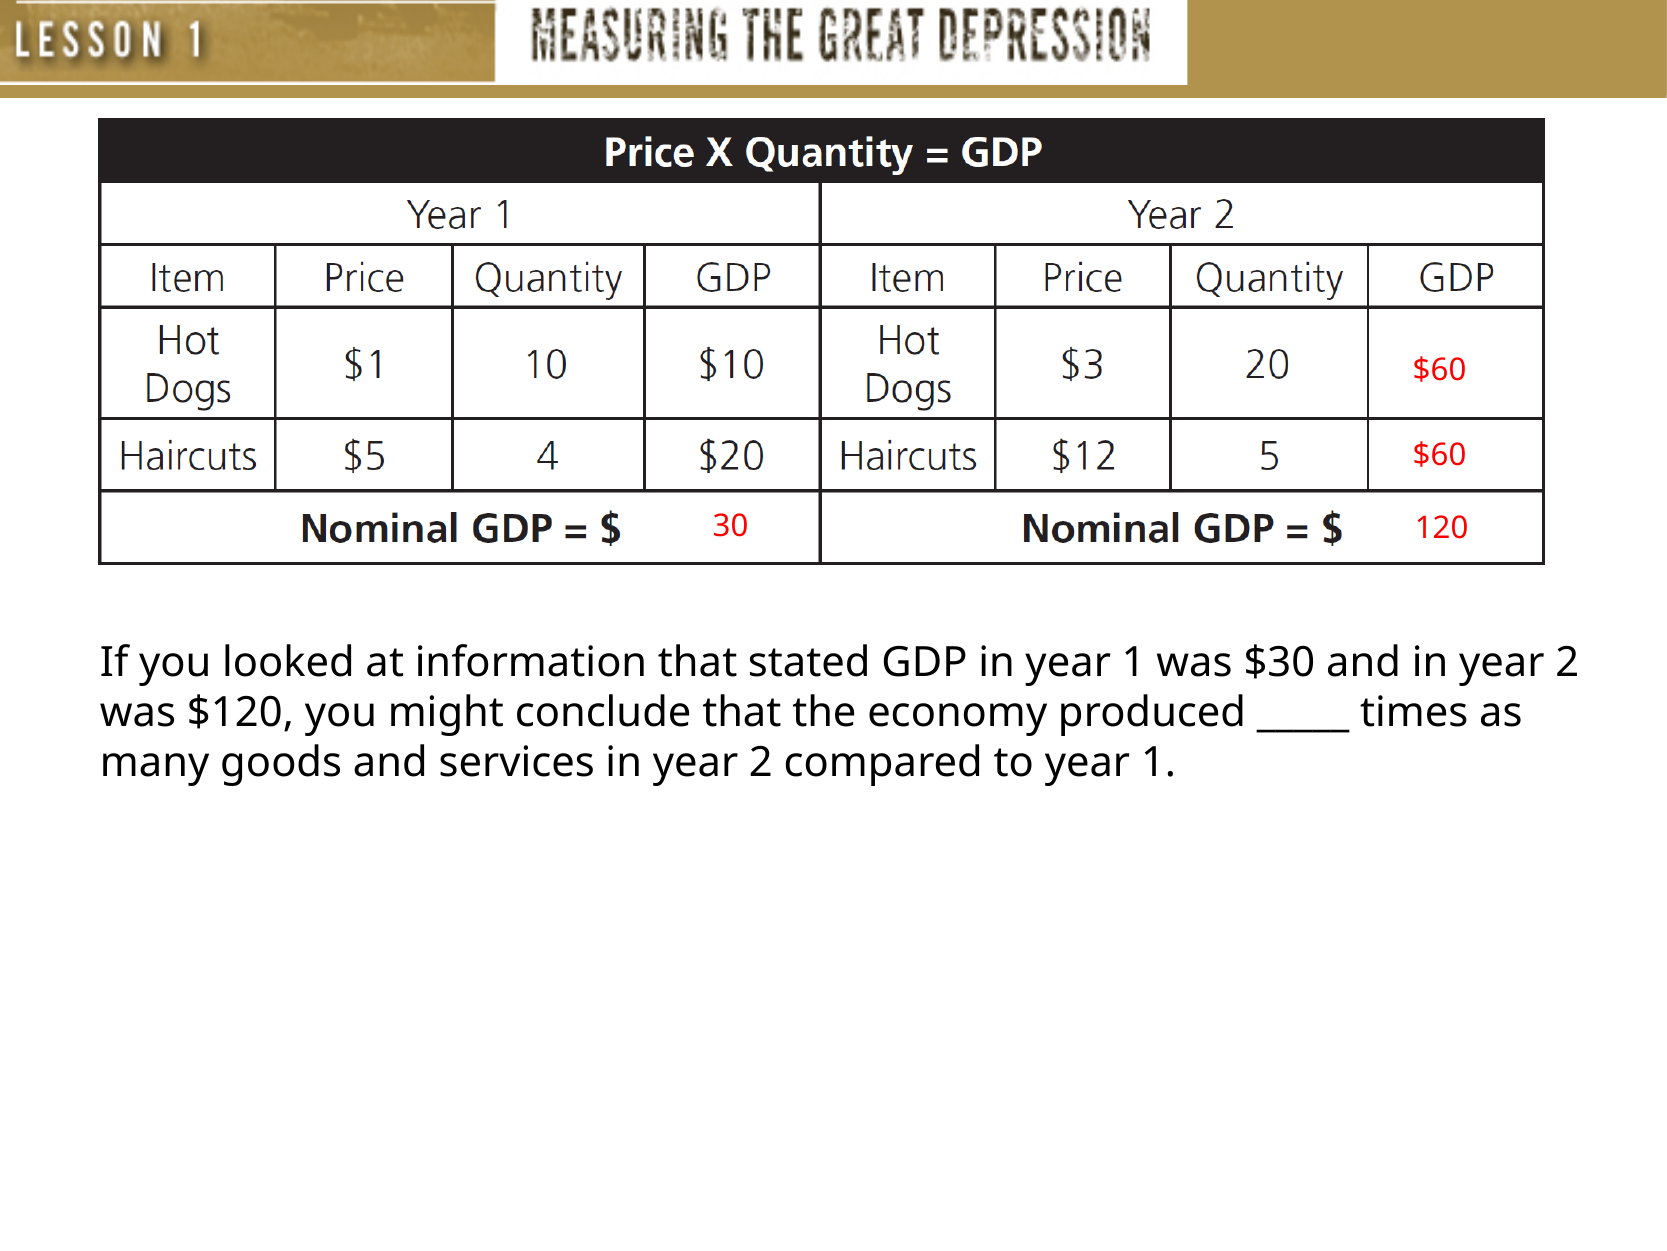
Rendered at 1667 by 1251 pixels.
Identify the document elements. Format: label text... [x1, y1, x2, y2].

picture [0, 0, 1188, 85]
text_box If you looked at information that stated GDP in year 1 was $30 and in year 2 was $120, you might conclude that the economy produced _____ times as many goods and services in year 2 compared to year 1. [85, 627, 1602, 792]
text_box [93, 114, 1548, 568]
